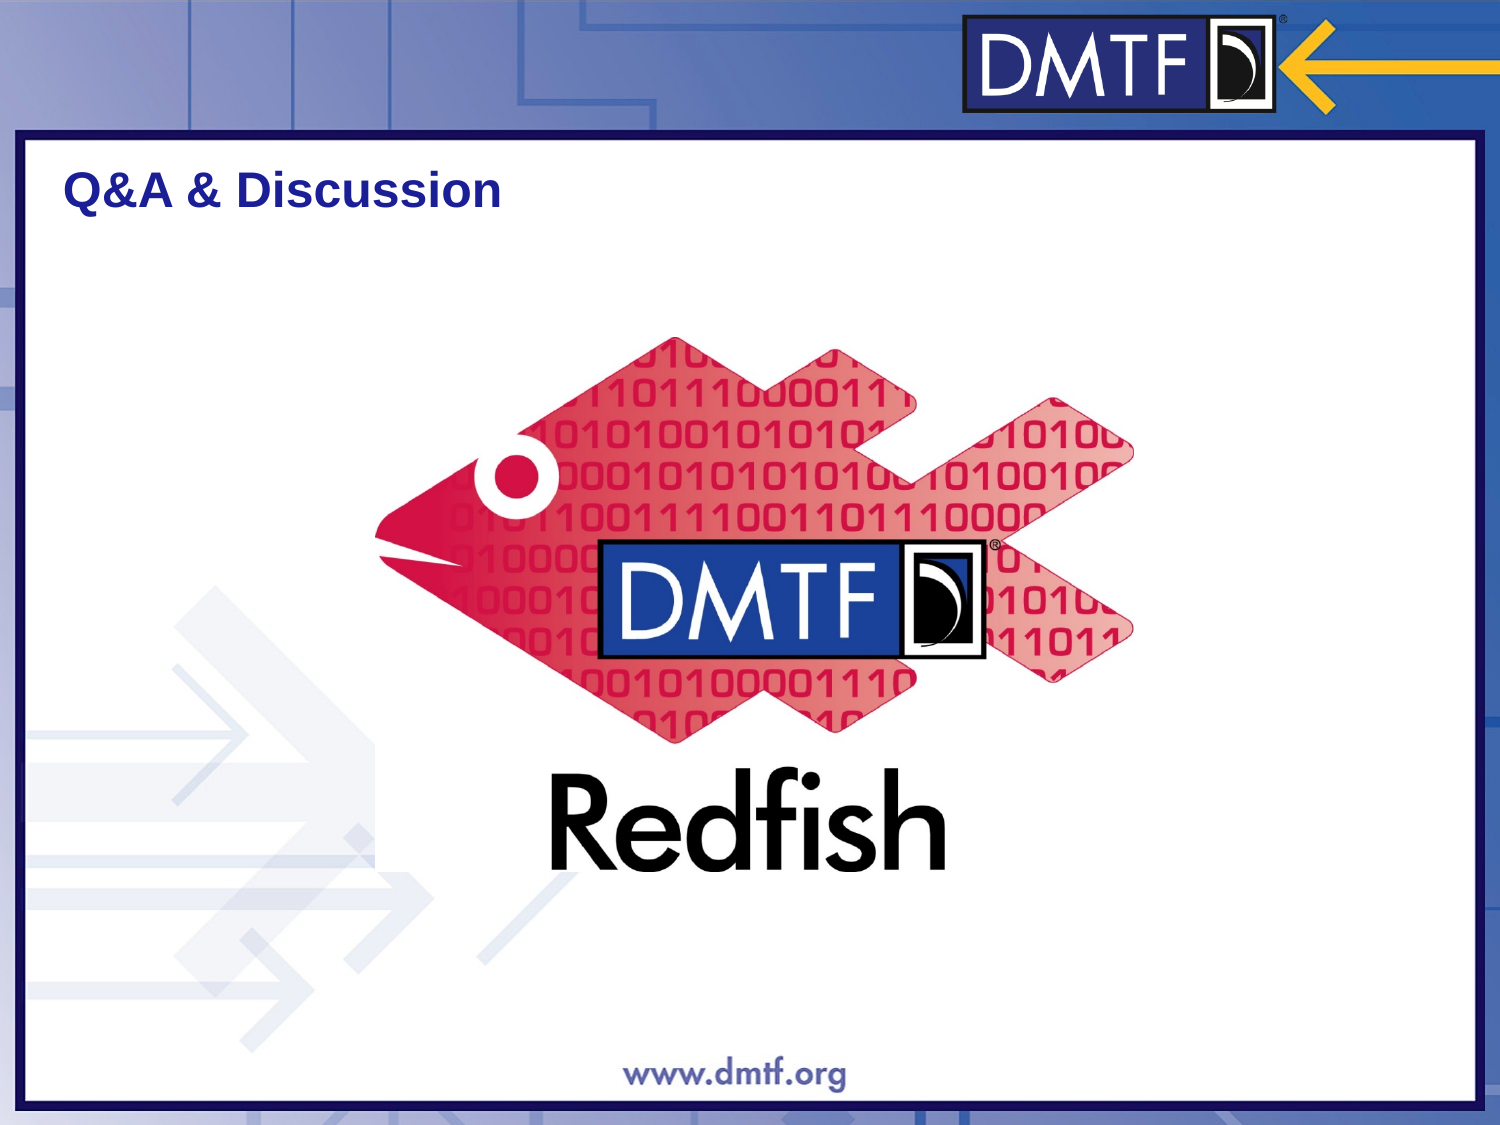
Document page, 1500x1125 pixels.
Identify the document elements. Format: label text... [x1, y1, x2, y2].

title Q&A & Discussion [62, 157, 859, 219]
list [374, 337, 1134, 873]
picture [0, 0, 1500, 1125]
